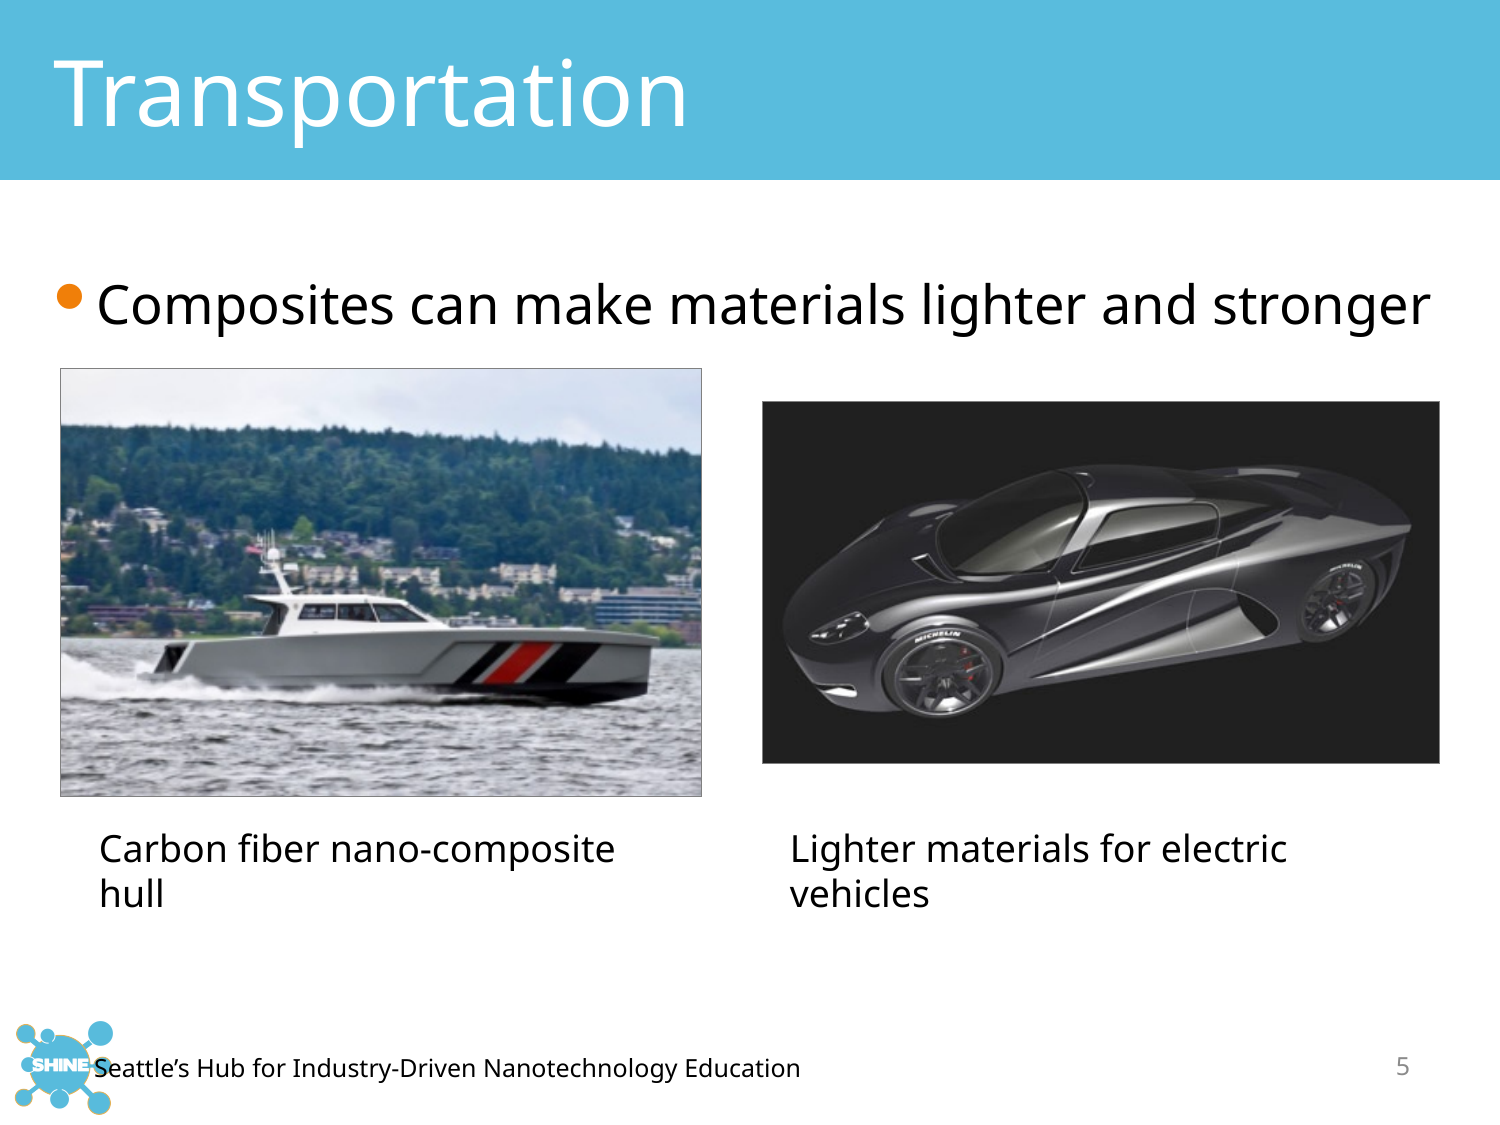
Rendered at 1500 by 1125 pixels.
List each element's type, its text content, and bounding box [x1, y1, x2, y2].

slide_number 5 [1074, 1037, 1425, 1098]
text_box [59, 368, 703, 879]
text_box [761, 401, 1441, 879]
picture [12, 1020, 116, 1115]
list Composites can make materials lighter and stronger [0, 262, 1500, 943]
title Transportation [0, 0, 1500, 180]
